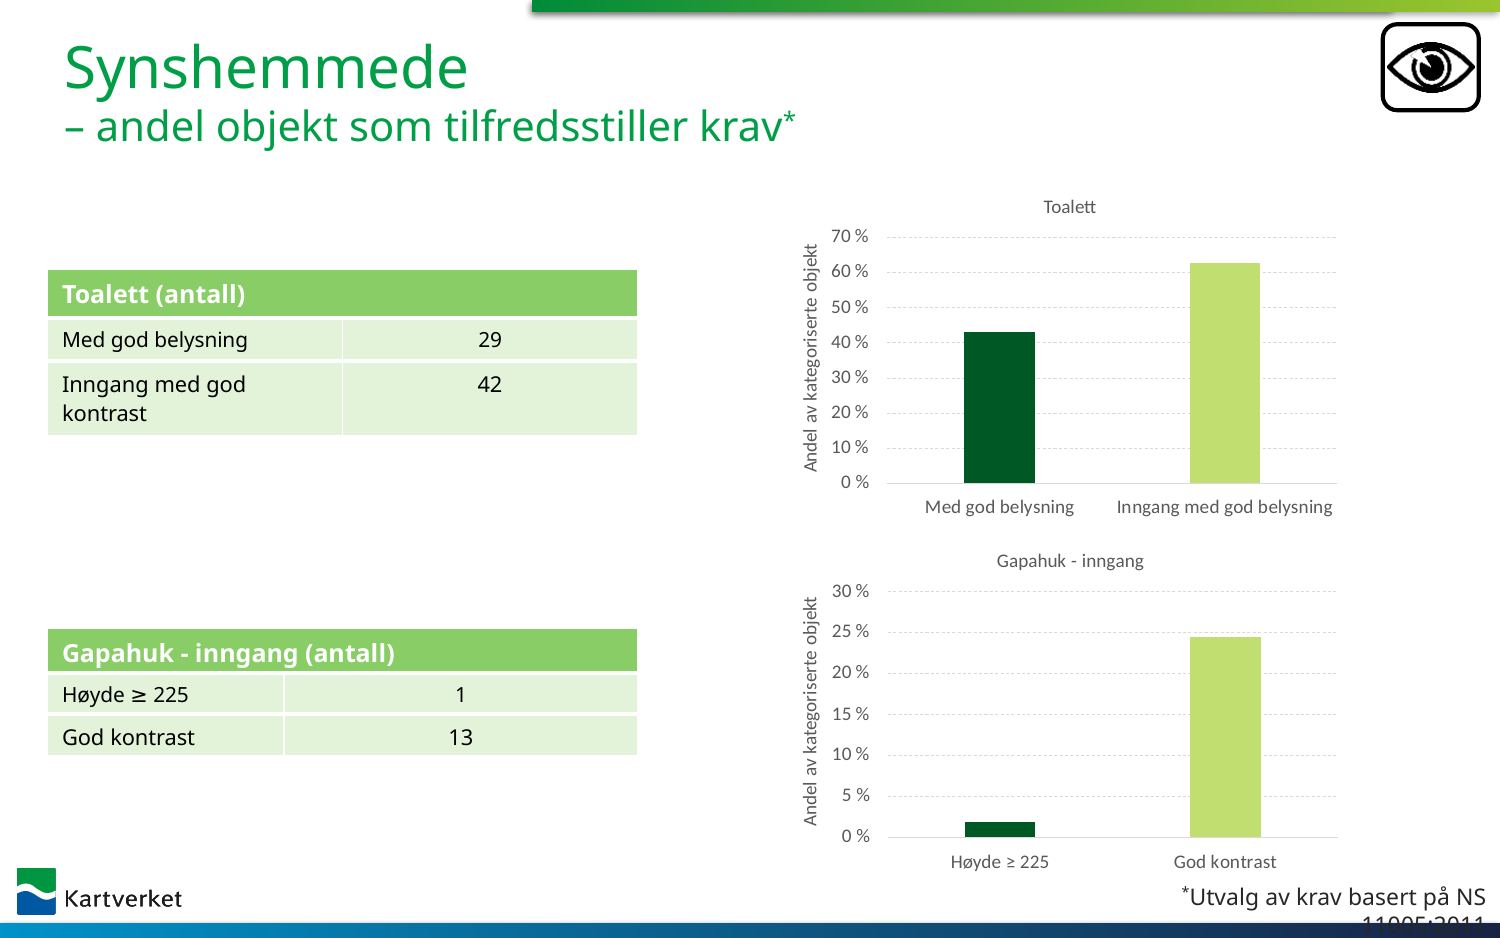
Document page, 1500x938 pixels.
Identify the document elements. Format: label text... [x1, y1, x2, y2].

table_cell Høyde ≥ 225 [48, 675, 283, 712]
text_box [1382, 24, 1480, 111]
text_box *Utvalg av krav basert på NS 11005:2011 [1068, 873, 1500, 938]
table_header Gapahuk - inngang (antall) [48, 629, 637, 671]
table_cell Med god belysning [48, 320, 342, 359]
text_box Synshemmede – andel objekt som tilfredsstiller krav* [49, 24, 1431, 158]
picture [791, 541, 1349, 880]
picture [791, 187, 1348, 526]
table_cell God kontrast [48, 716, 283, 755]
table_cell 42 [343, 363, 637, 435]
table_cell 1 [285, 675, 637, 712]
table_cell 13 [285, 716, 637, 755]
table_cell 29 [343, 320, 637, 359]
table_cell Inngang med god kontrast [48, 363, 342, 435]
table_header Toalett (antall) [48, 270, 637, 316]
